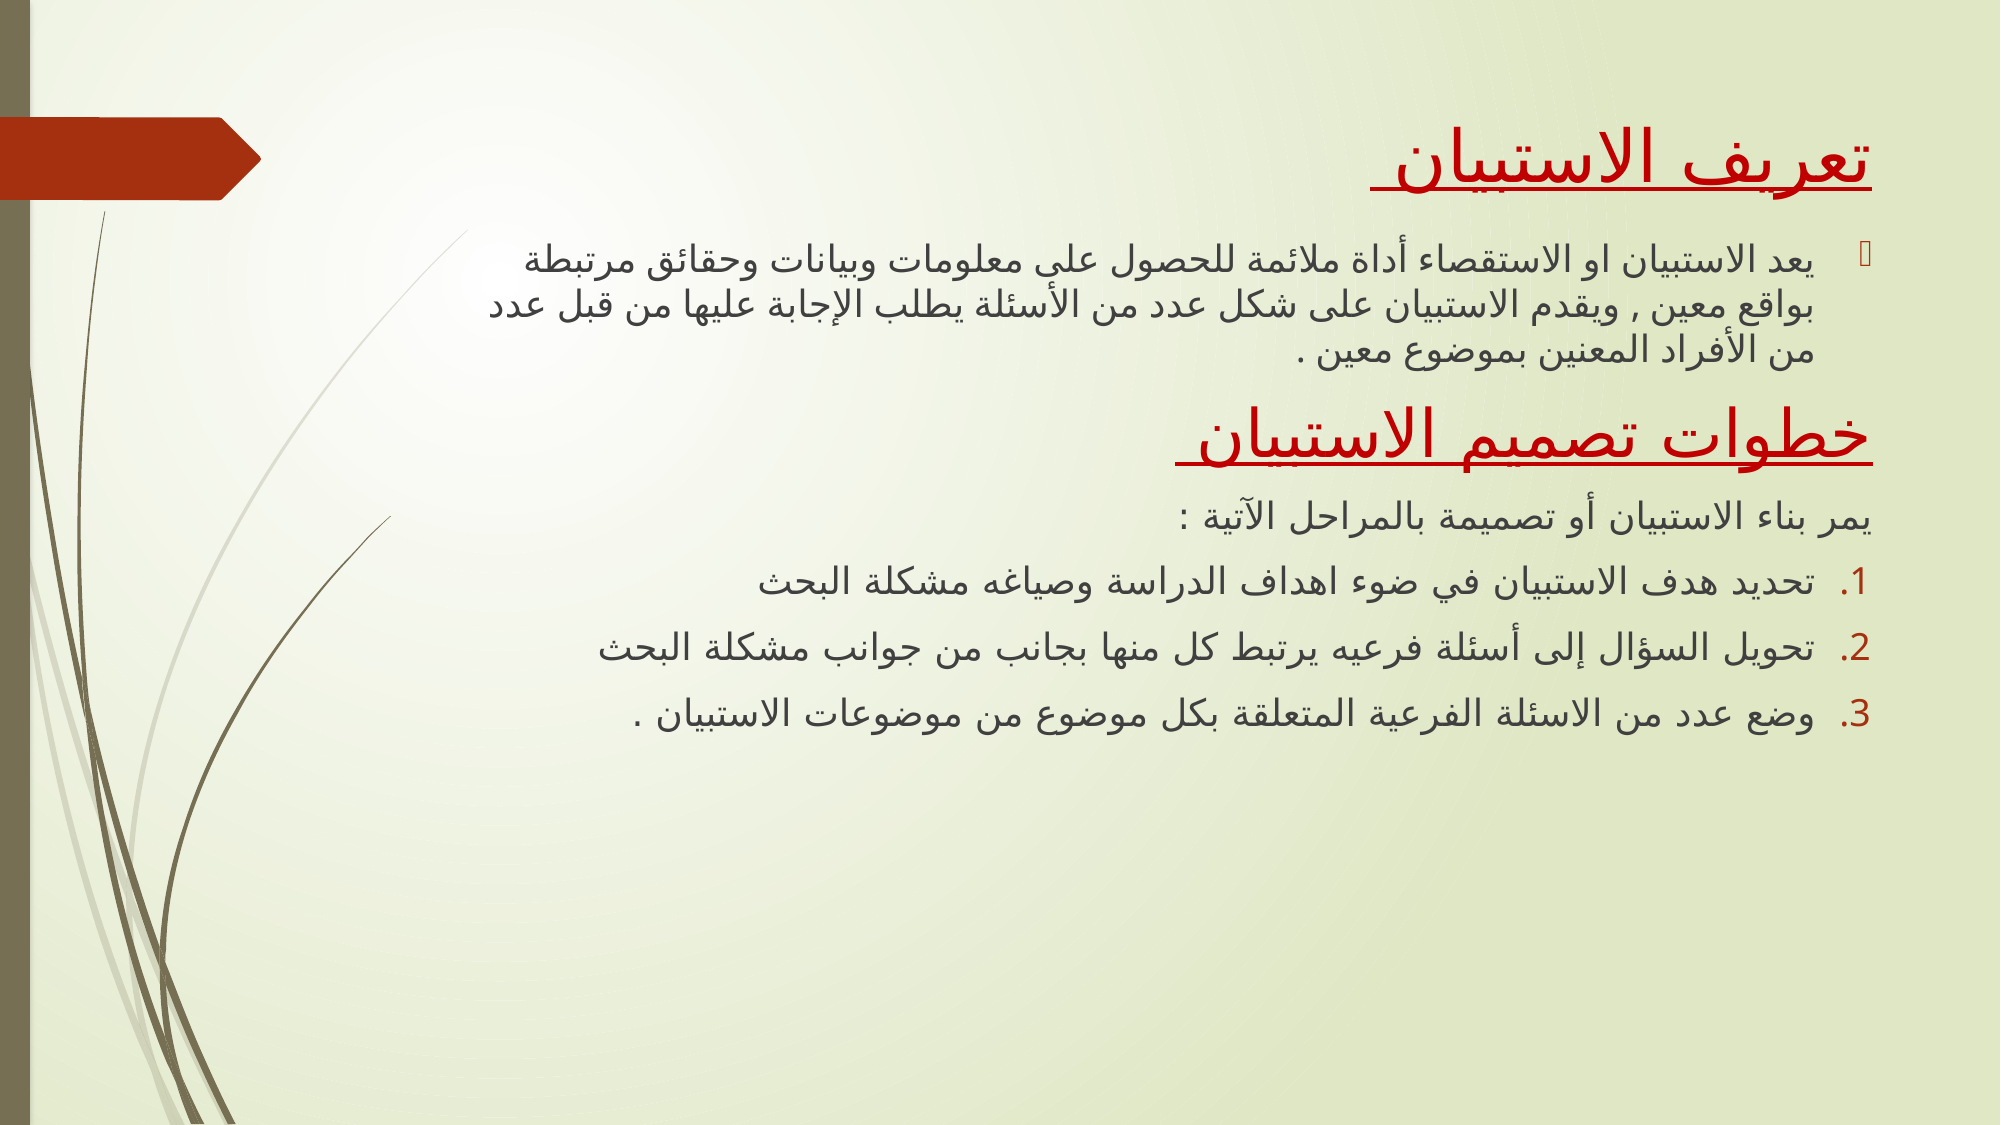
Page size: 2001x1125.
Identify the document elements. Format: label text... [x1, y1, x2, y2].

list يعد الاستبيان او الاستقصاء أداة ملائمة للحصول على معلومات وبيانات وحقائق مرتبطة بواقع معين , ويقدم الاستبيان على شكل عدد من الأسئلة يطلب الإجابة عليها من قبل عدد من الأفراد المعنين بموضوع معين . خطوات تصميم الاستبيان يمر بناء الاستبيان أو تصميمة بالمراحل الآتية : تحديد هدف الاستبيان في ضوء اهداف الدراسة وصياغه مشكلة البحث تحويل السؤال إلى أسئلة فرعيه يرتبط كل منها بجانب من جوانب مشكلة البحث وضع عدد من الاسئلة الفرعية المتعلقة بكل موضوع من موضوعات الاستبيان . [425, 227, 1888, 848]
title تعريف الاستبيان [425, 102, 1888, 206]
